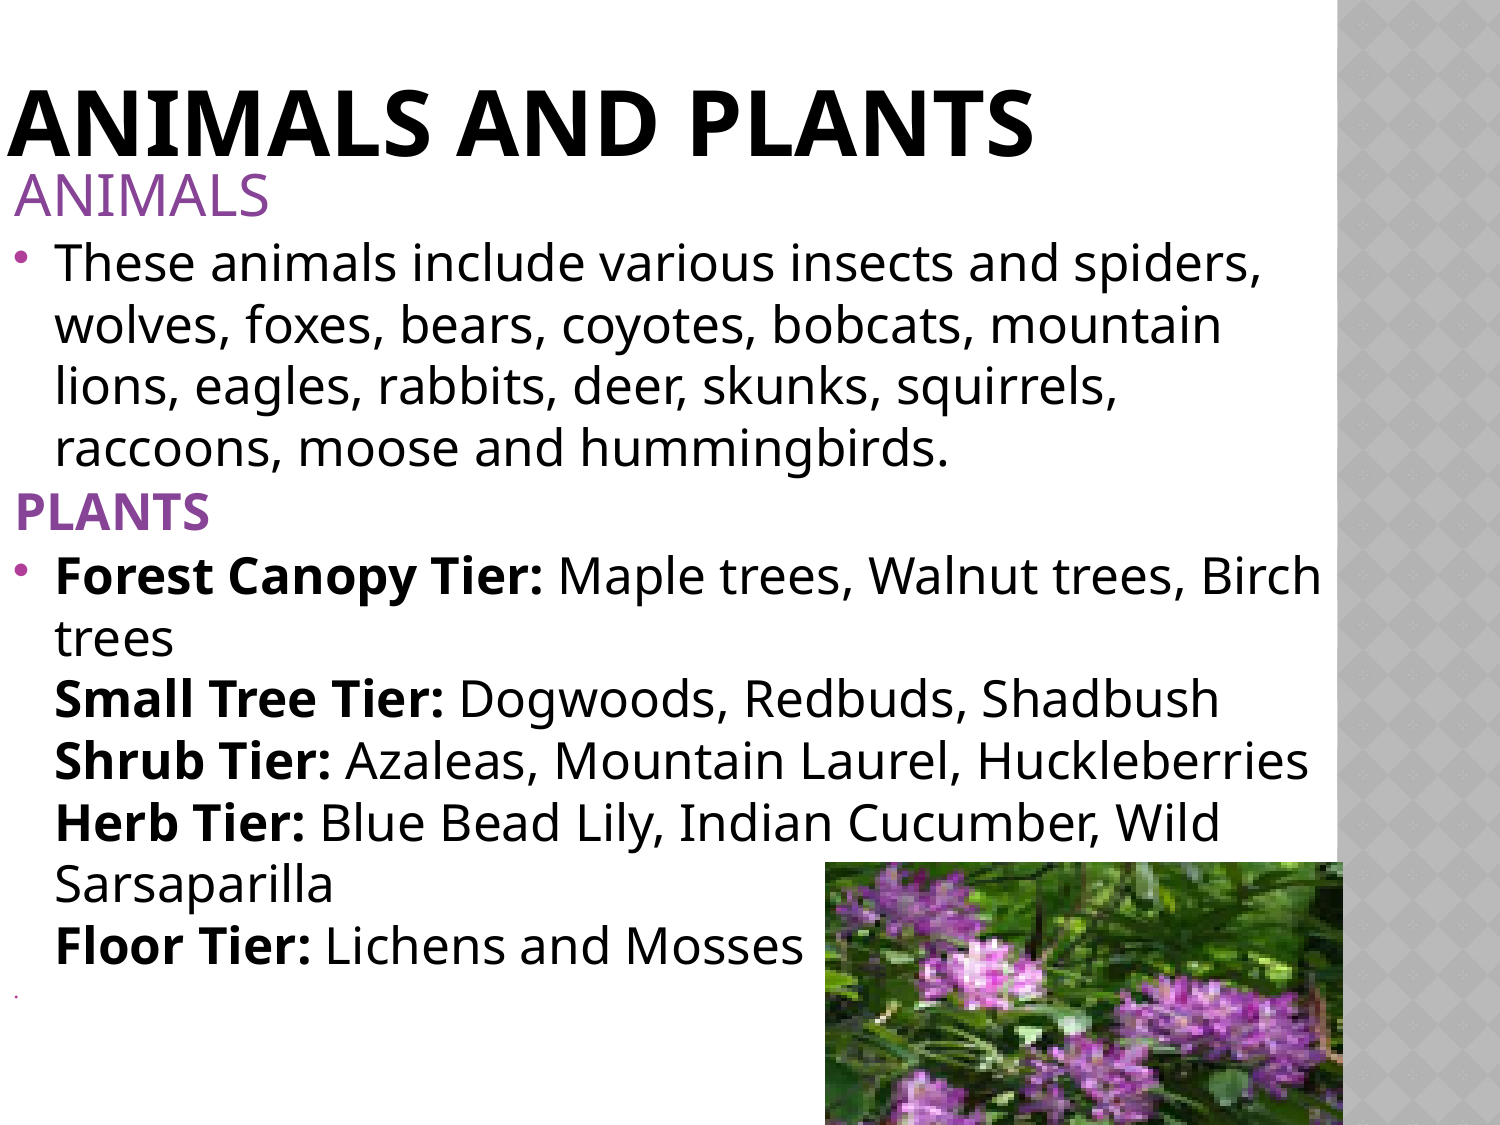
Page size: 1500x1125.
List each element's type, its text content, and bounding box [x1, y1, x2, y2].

list ANIMALS These animals include various insects and spiders, wolves, foxes, bears, coyotes, bobcats, mountain lions, eagles, rabbits, deer, skunks, squirrels, raccoons, moose and hummingbirds. PLANTS Forest Canopy Tier: Maple trees, Walnut trees, Birch trees Small Tree Tier: Dogwoods, Redbuds, Shadbush Shrub Tier: Azaleas, Mountain Laurel, Huckleberries Herb Tier: Blue Bead Lily, Indian Cucumber, Wild Sarsaparilla Floor Tier: Lichens and Mosses [0, 149, 1350, 1125]
picture [824, 861, 1344, 1125]
title ANIMALS AND PLANTS [0, 3, 1338, 149]
